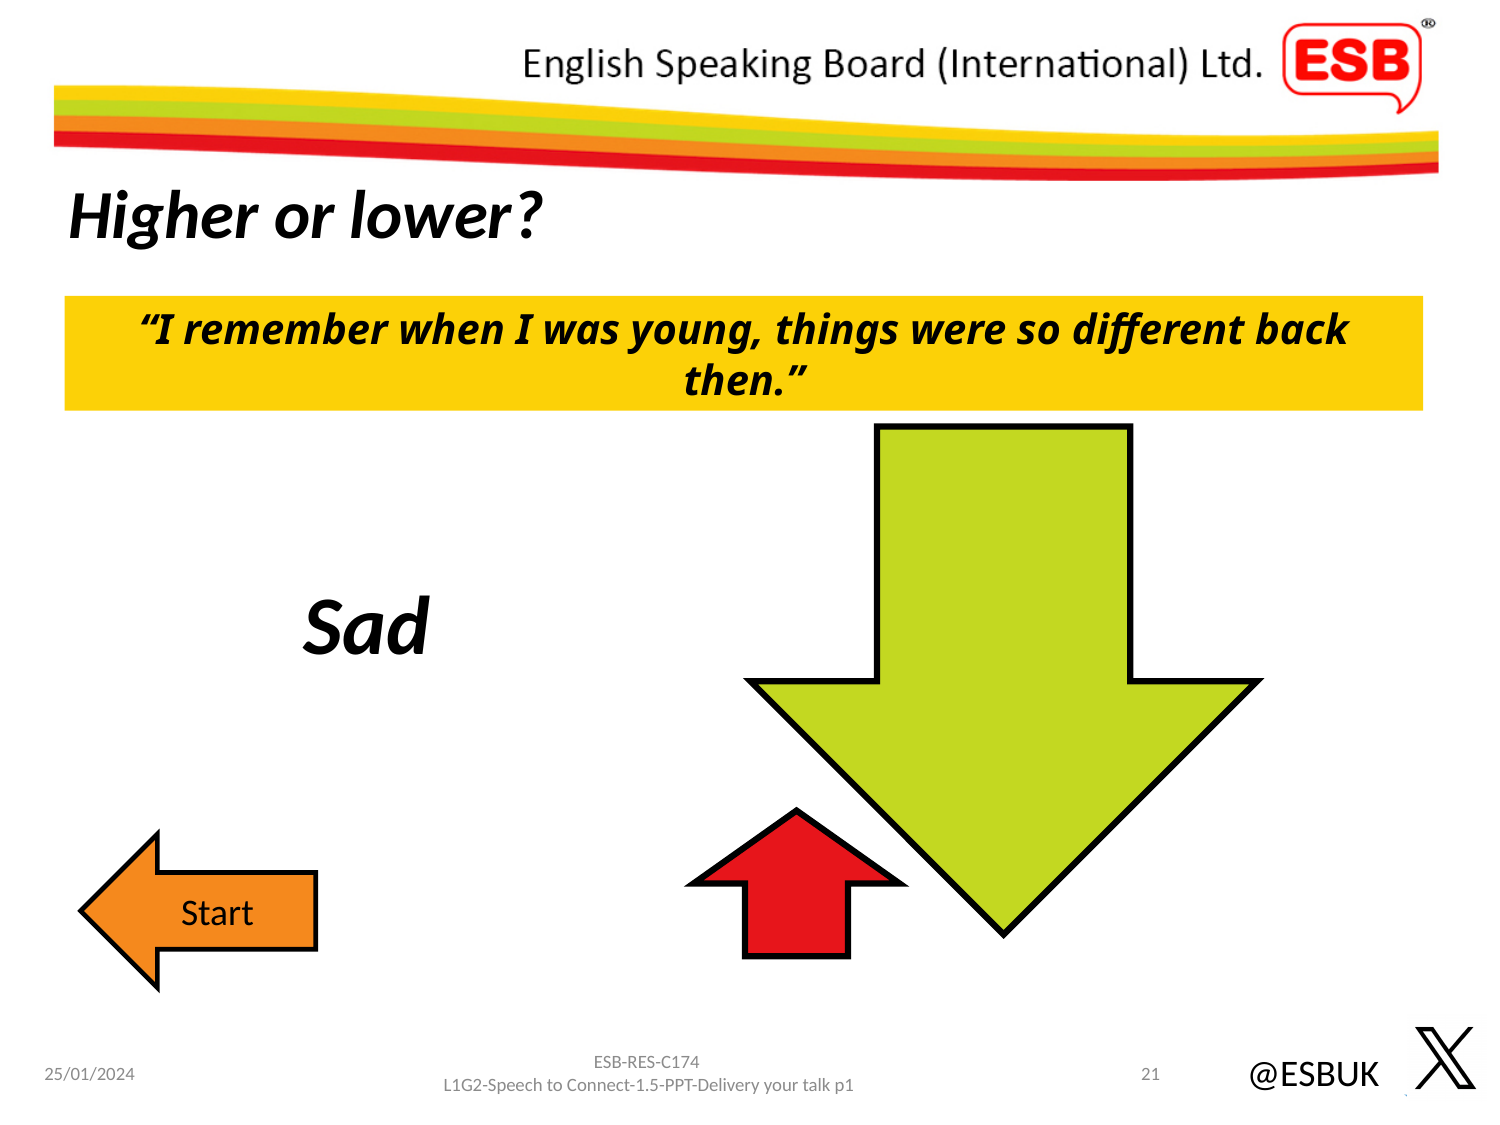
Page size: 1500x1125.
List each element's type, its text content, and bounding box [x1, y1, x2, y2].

picture [0, 0, 1500, 189]
text_box [690, 809, 903, 958]
title Higher or lower? [53, 168, 1347, 264]
slide_number 21 [930, 1042, 1176, 1103]
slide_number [29, 1042, 367, 1103]
text_box [748, 425, 1260, 936]
text_box Start [79, 831, 317, 991]
picture [1404, 1014, 1487, 1102]
text_box Sad [116, 564, 618, 680]
text_box “I remember when I was young, things were so different back then.” [64, 295, 1424, 411]
footer ESB-RES-C174 L1G2-Speech to Connect-1.5-PPT-Delivery your talk p1 [395, 1042, 902, 1103]
